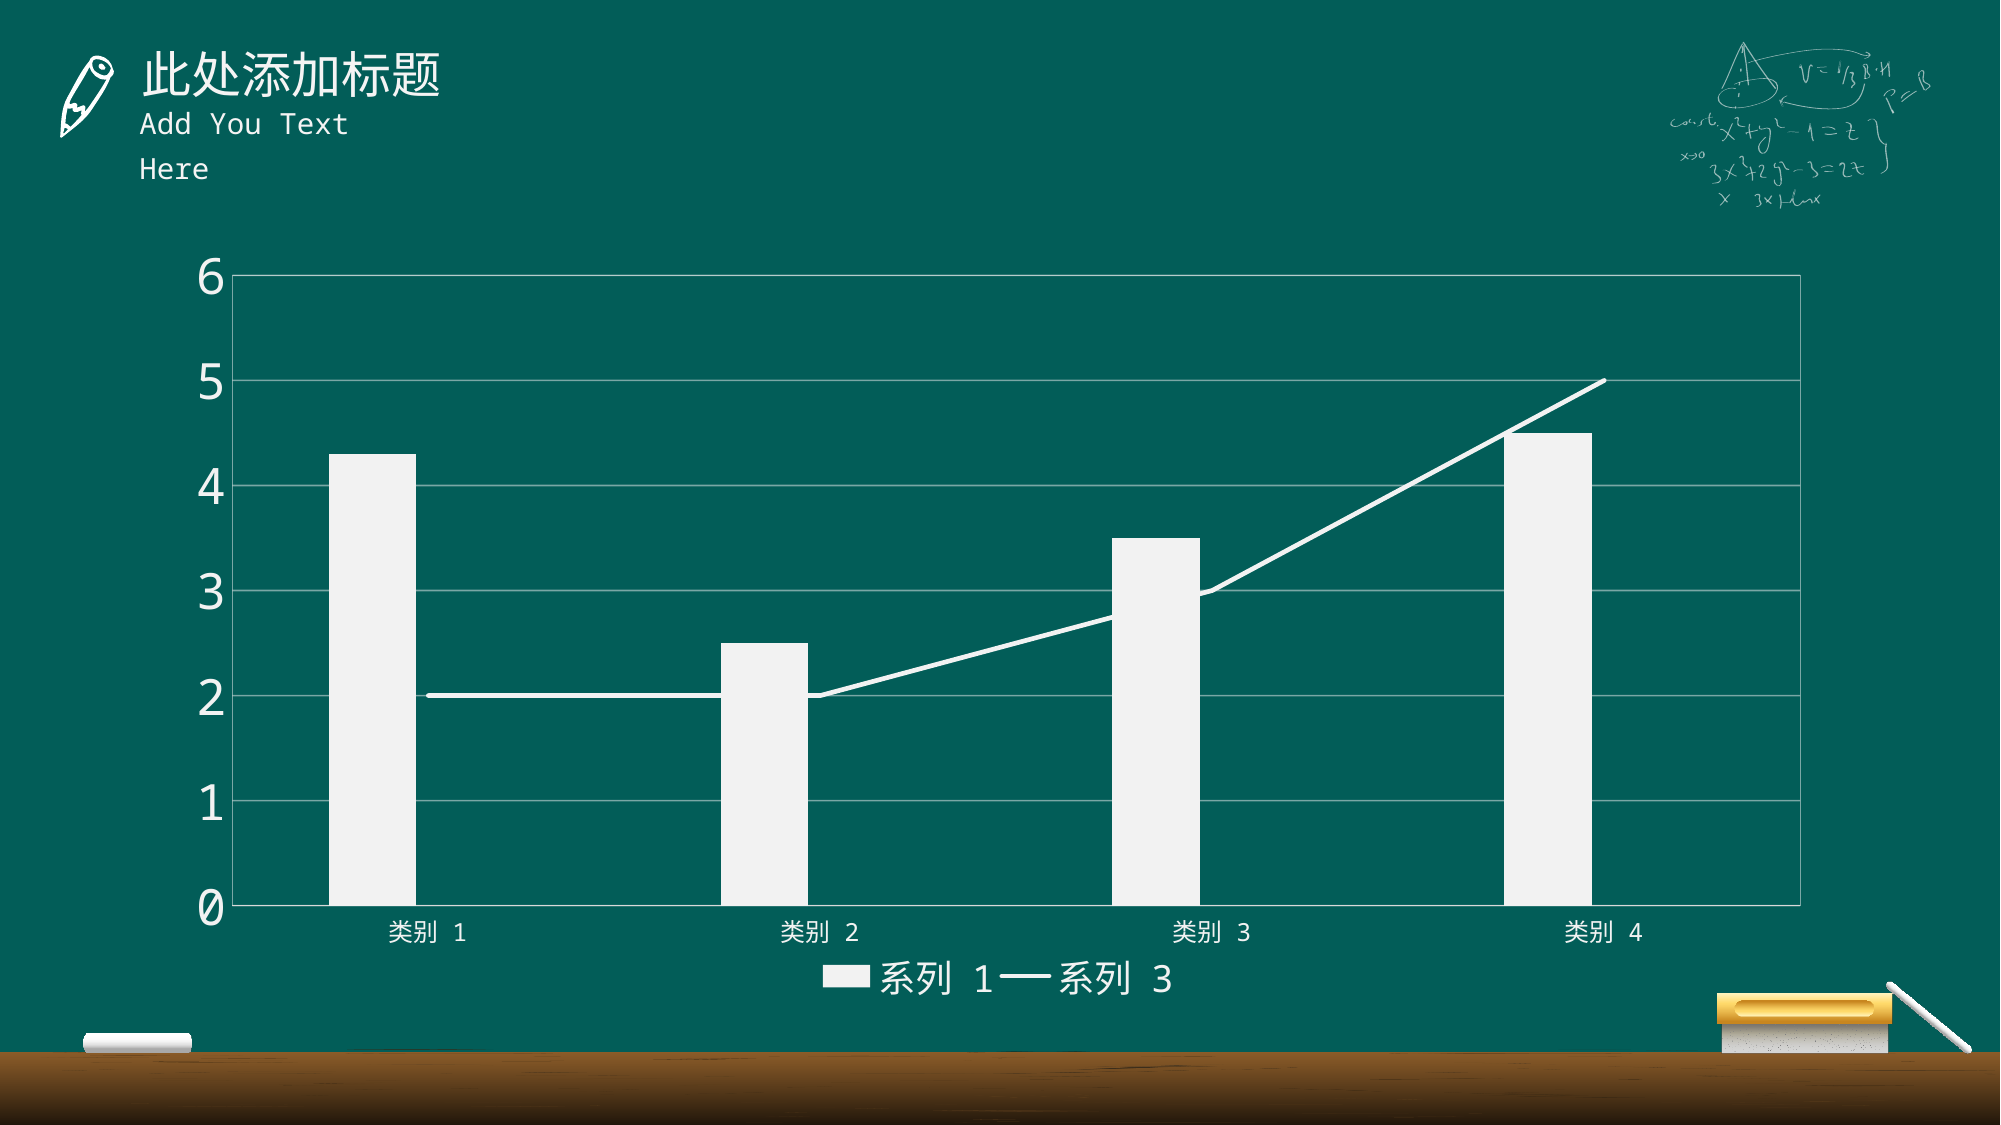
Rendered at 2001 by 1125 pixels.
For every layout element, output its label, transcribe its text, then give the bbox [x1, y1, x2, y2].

text_box Add You Text Here [124, 87, 430, 194]
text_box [45, 61, 122, 127]
text_box 此处添加标题 [126, 35, 457, 111]
chart [170, 160, 1829, 1019]
picture [0, 938, 2000, 1125]
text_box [1667, 41, 1934, 209]
